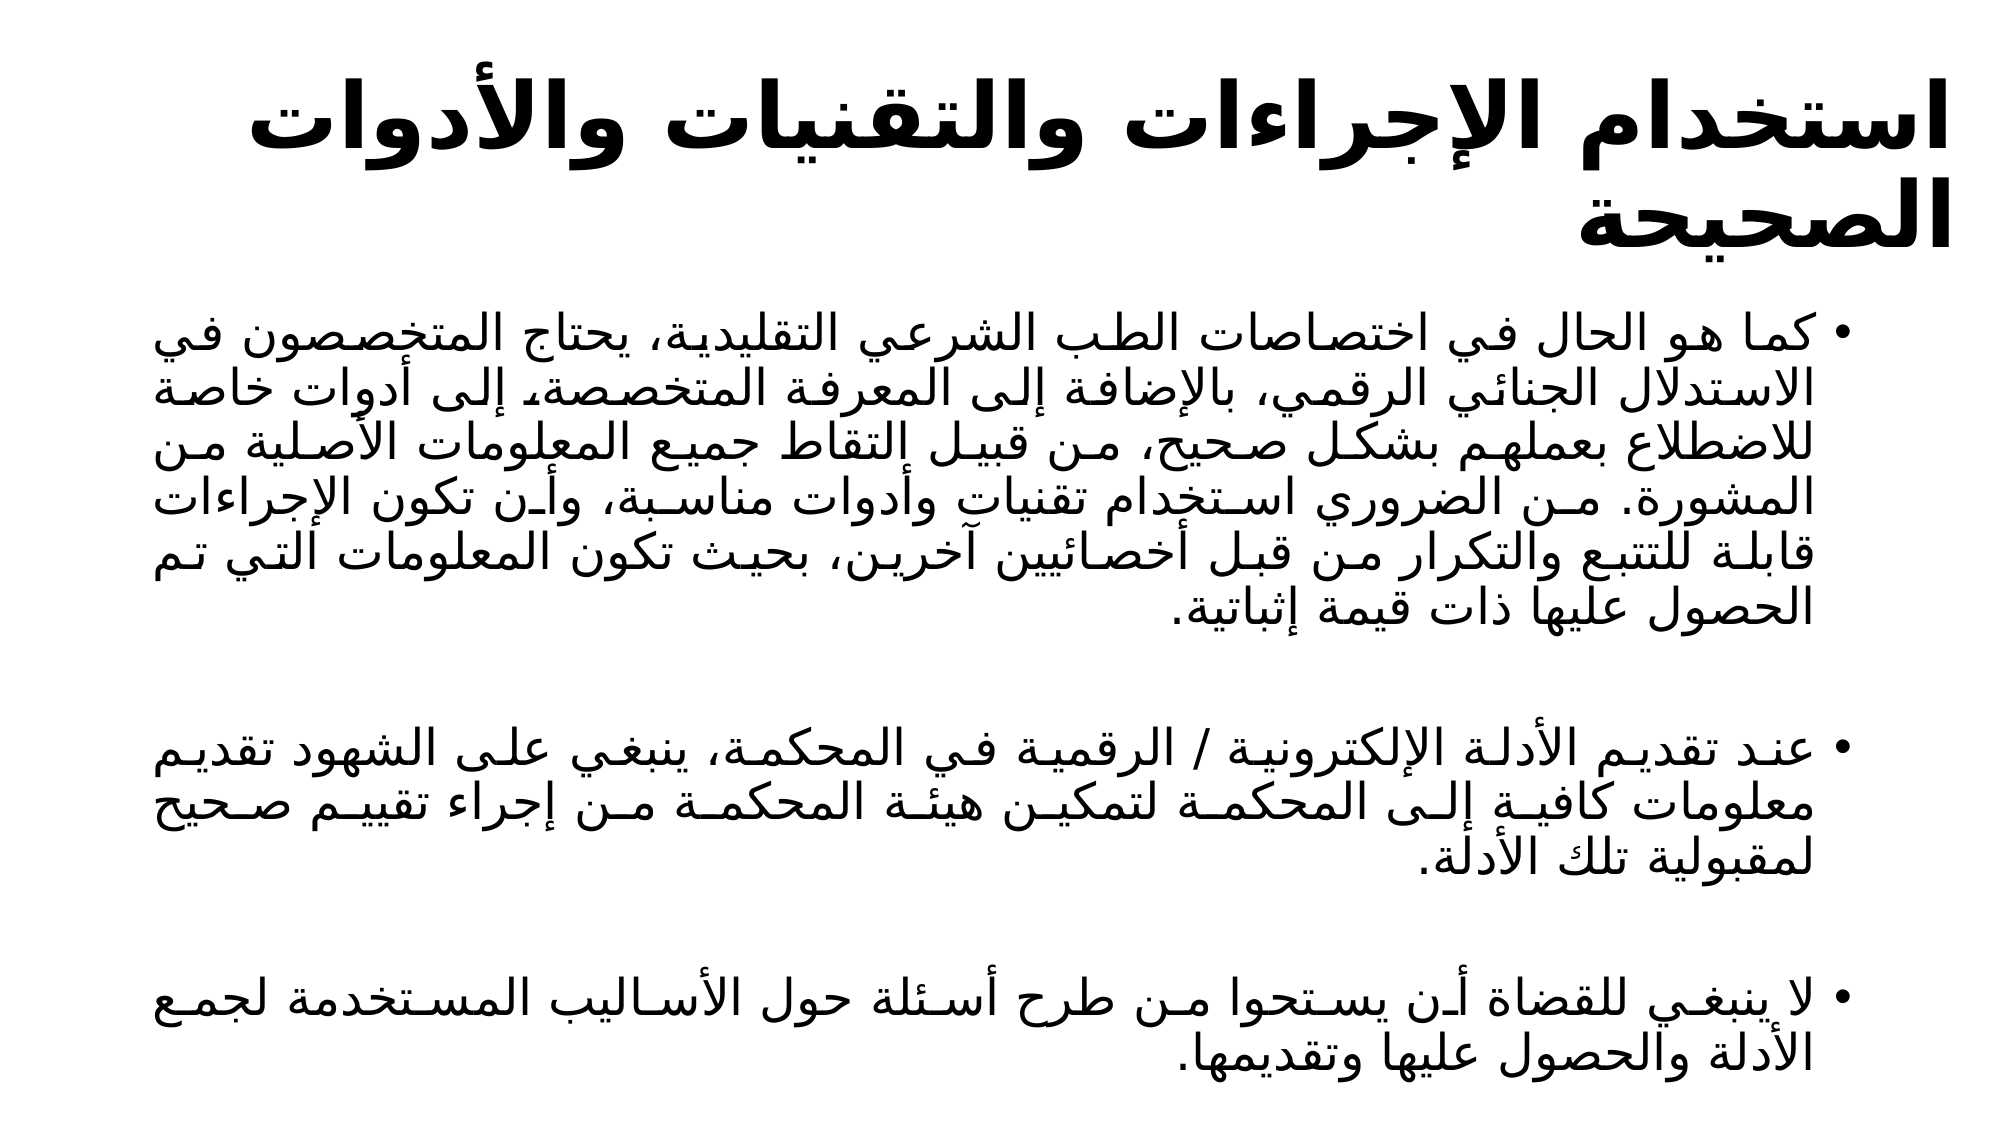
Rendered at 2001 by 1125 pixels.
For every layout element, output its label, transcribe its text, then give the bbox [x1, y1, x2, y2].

list كما هو الحال في اختصاصات الطب الشرعي التقليدية، يحتاج المتخصصون في الاستدلال الجنائي الرقمي، بالإضافة إلى المعرفة المتخصصة، إلى أدوات خاصة للاضطلاع بعملهم بشكل صحيح، من قبيل التقاط جميع المعلومات الأصلية من المشورة. من الضروري استخدام تقنيات وأدوات مناسبة، وأن تكون الإجراءات قابلة للتتبع والتكرار من قبل أخصائيين آخرين، بحيث تكون المعلومات التي تم الحصول عليها ذات قيمة إثباتية. عند تقديم الأدلة الإلكترونية / الرقمية في المحكمة، ينبغي على الشهود تقديم معلومات كافية إلى المحكمة لتمكين هيئة المحكمة من إجراء تقييم صحيح لمقبولية تلك الأدلة. لا ينبغي للقضاة أن يستحوا من طرح أسئلة حول الأساليب المستخدمة لجمع الأدلة والحصول عليها وتقديمها. [137, 299, 1863, 1090]
title استخدام الإجراءات والتقنيات والأدوات الصحيحة [137, 59, 1973, 278]
